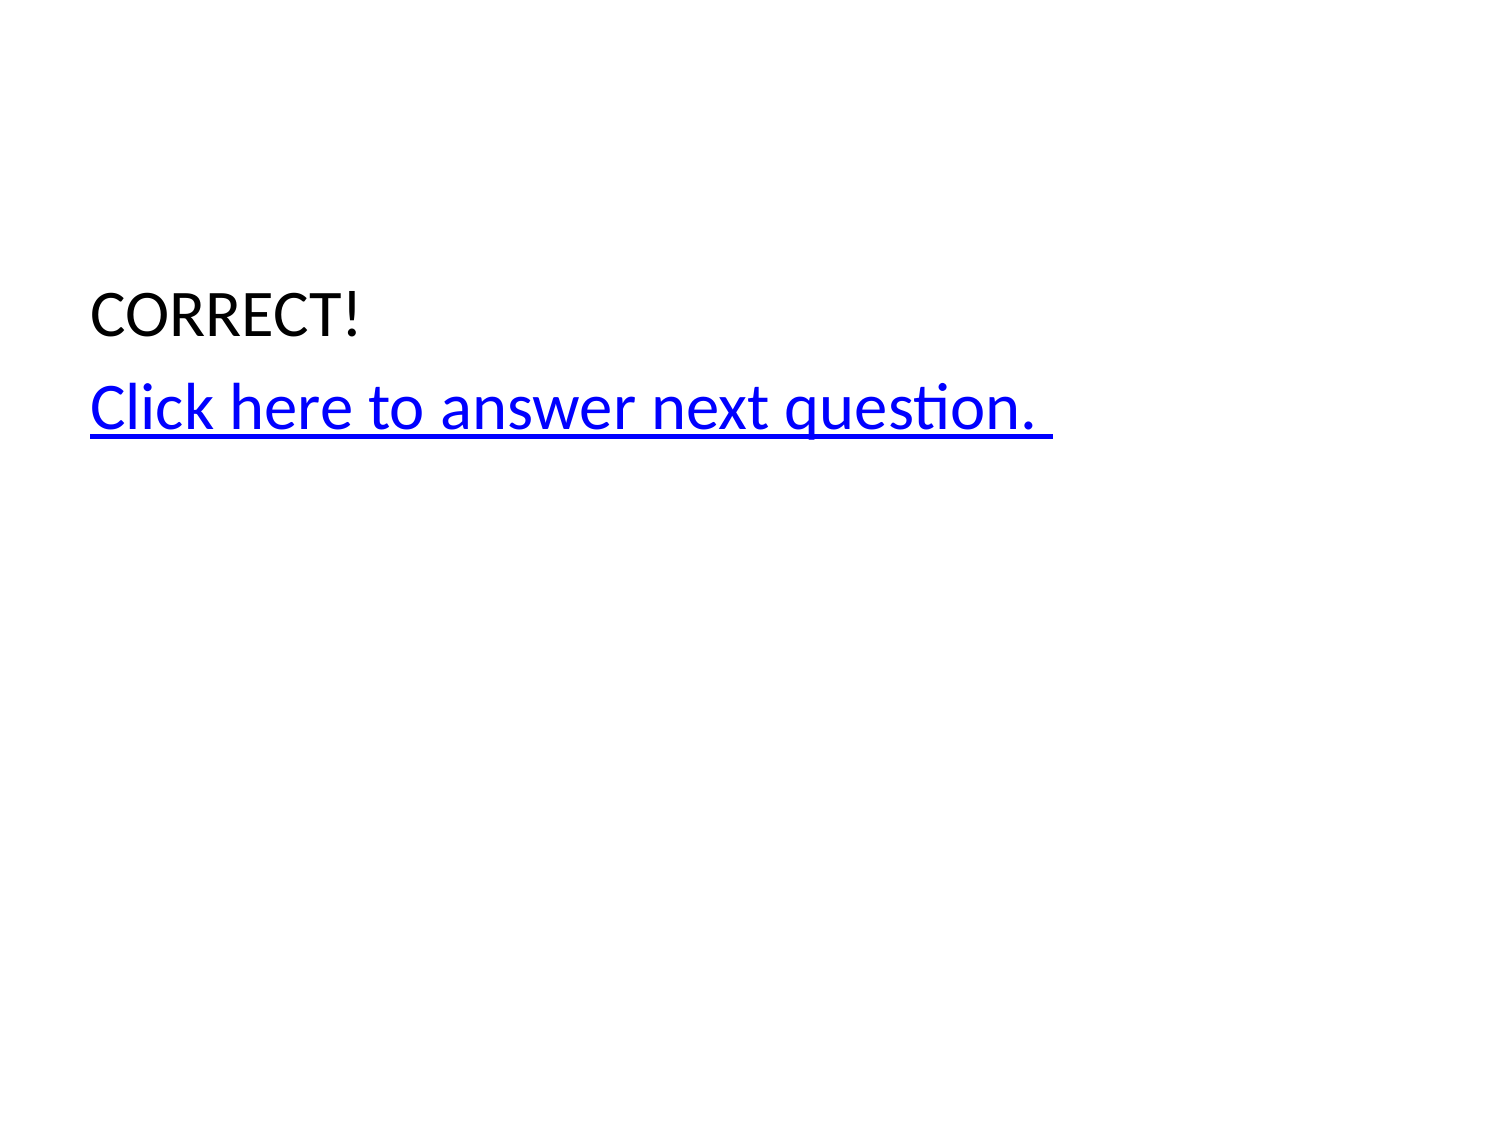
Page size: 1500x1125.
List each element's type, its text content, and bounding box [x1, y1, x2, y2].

list CORRECT! Click here to answer next question. [75, 262, 1425, 1005]
